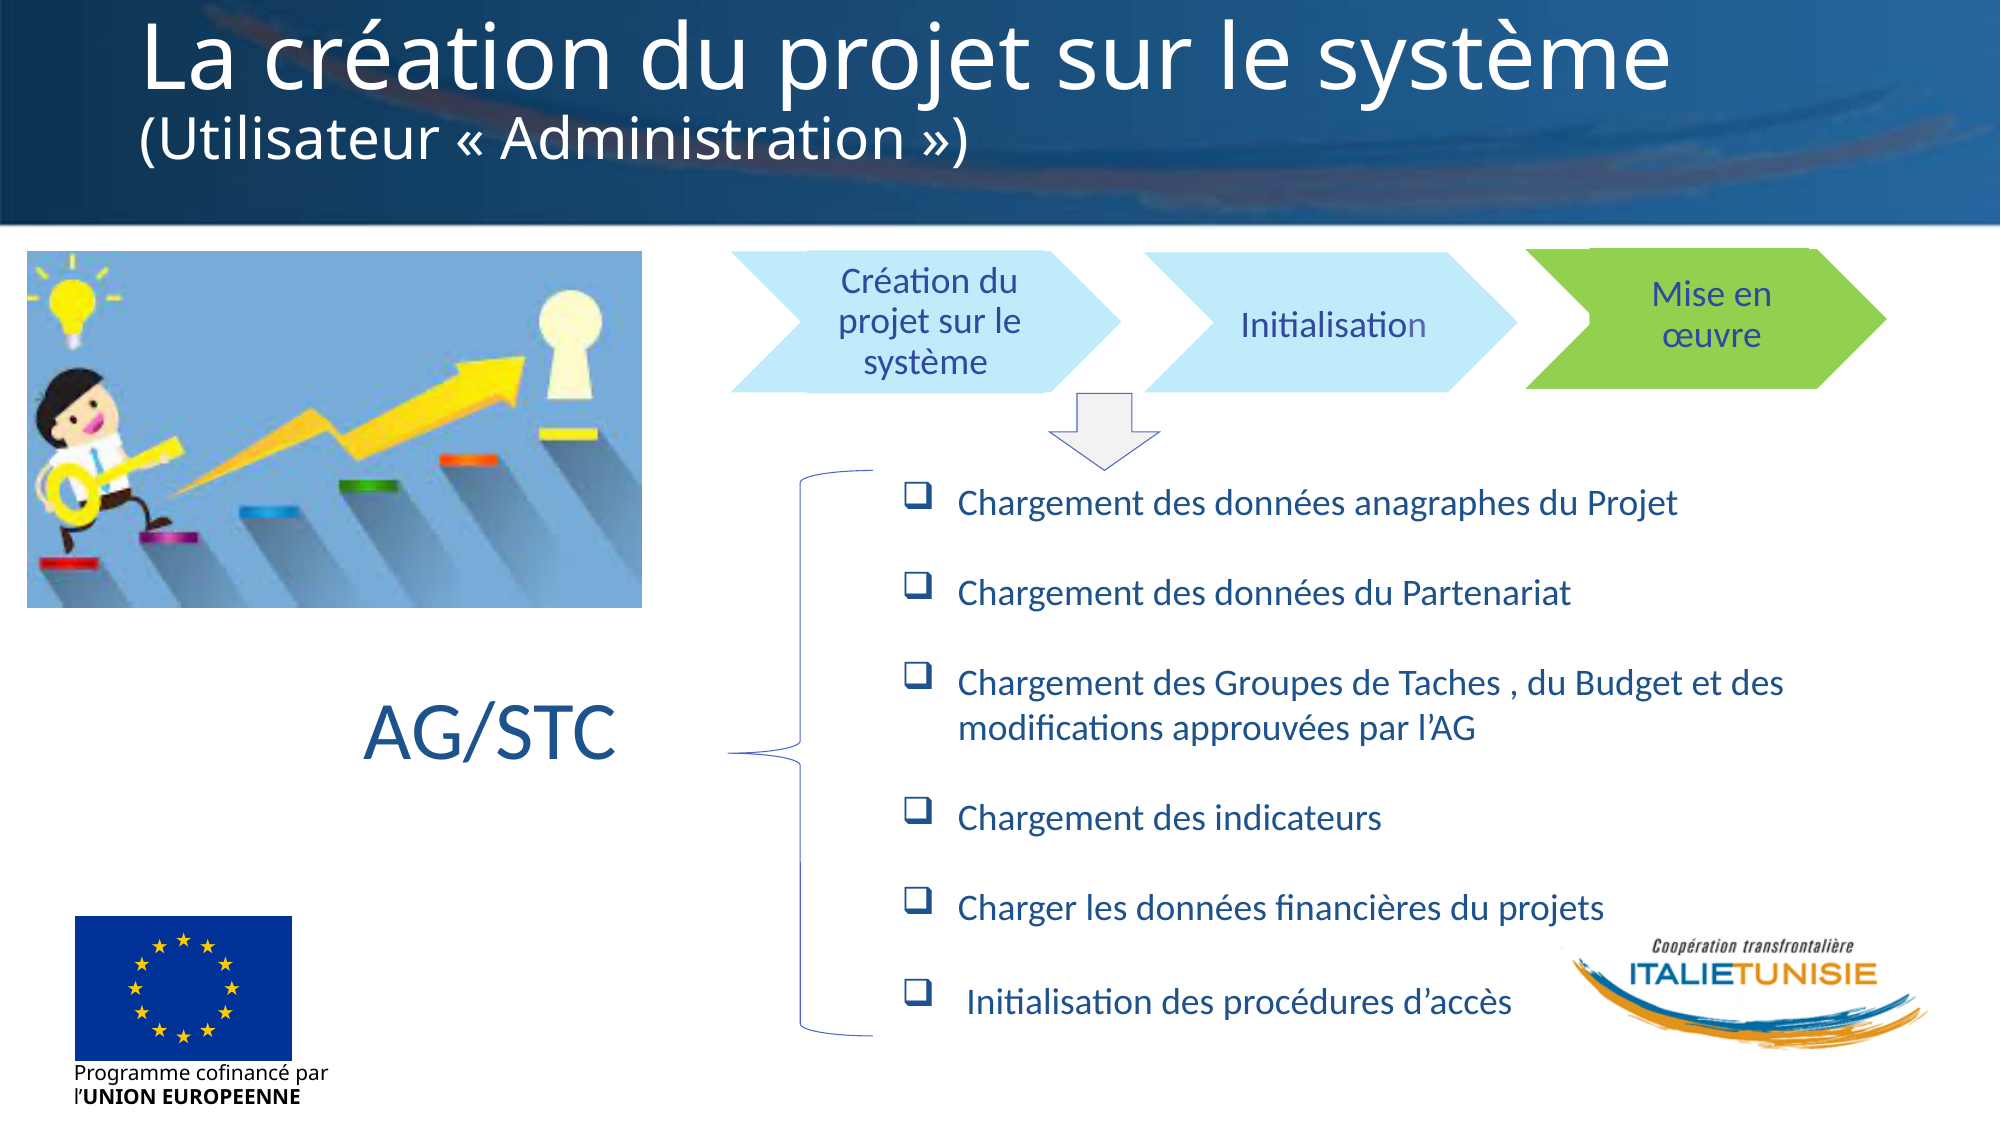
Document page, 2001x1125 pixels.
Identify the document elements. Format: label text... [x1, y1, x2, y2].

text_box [1141, 251, 1520, 394]
text_box Chargement des données anagraphes du Projet Chargement des données du Partenariat Chargement des Groupes de Taches , du Budget et des modifications approuvées par l’AG Chargement des indicateurs Charger les données financières du projets Initialisation des procédures d’accès [886, 470, 1863, 1031]
picture [0, 0, 2000, 229]
title La création du projet sur le système (Utilisateur « Administration ») [125, 3, 1850, 221]
text_box [1047, 392, 1162, 472]
text_box [727, 469, 873, 1037]
picture [1559, 894, 1942, 1085]
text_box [1522, 248, 1889, 390]
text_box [727, 250, 1124, 394]
picture [27, 251, 643, 608]
picture [75, 916, 292, 1061]
text_box AG/STC [285, 668, 714, 784]
